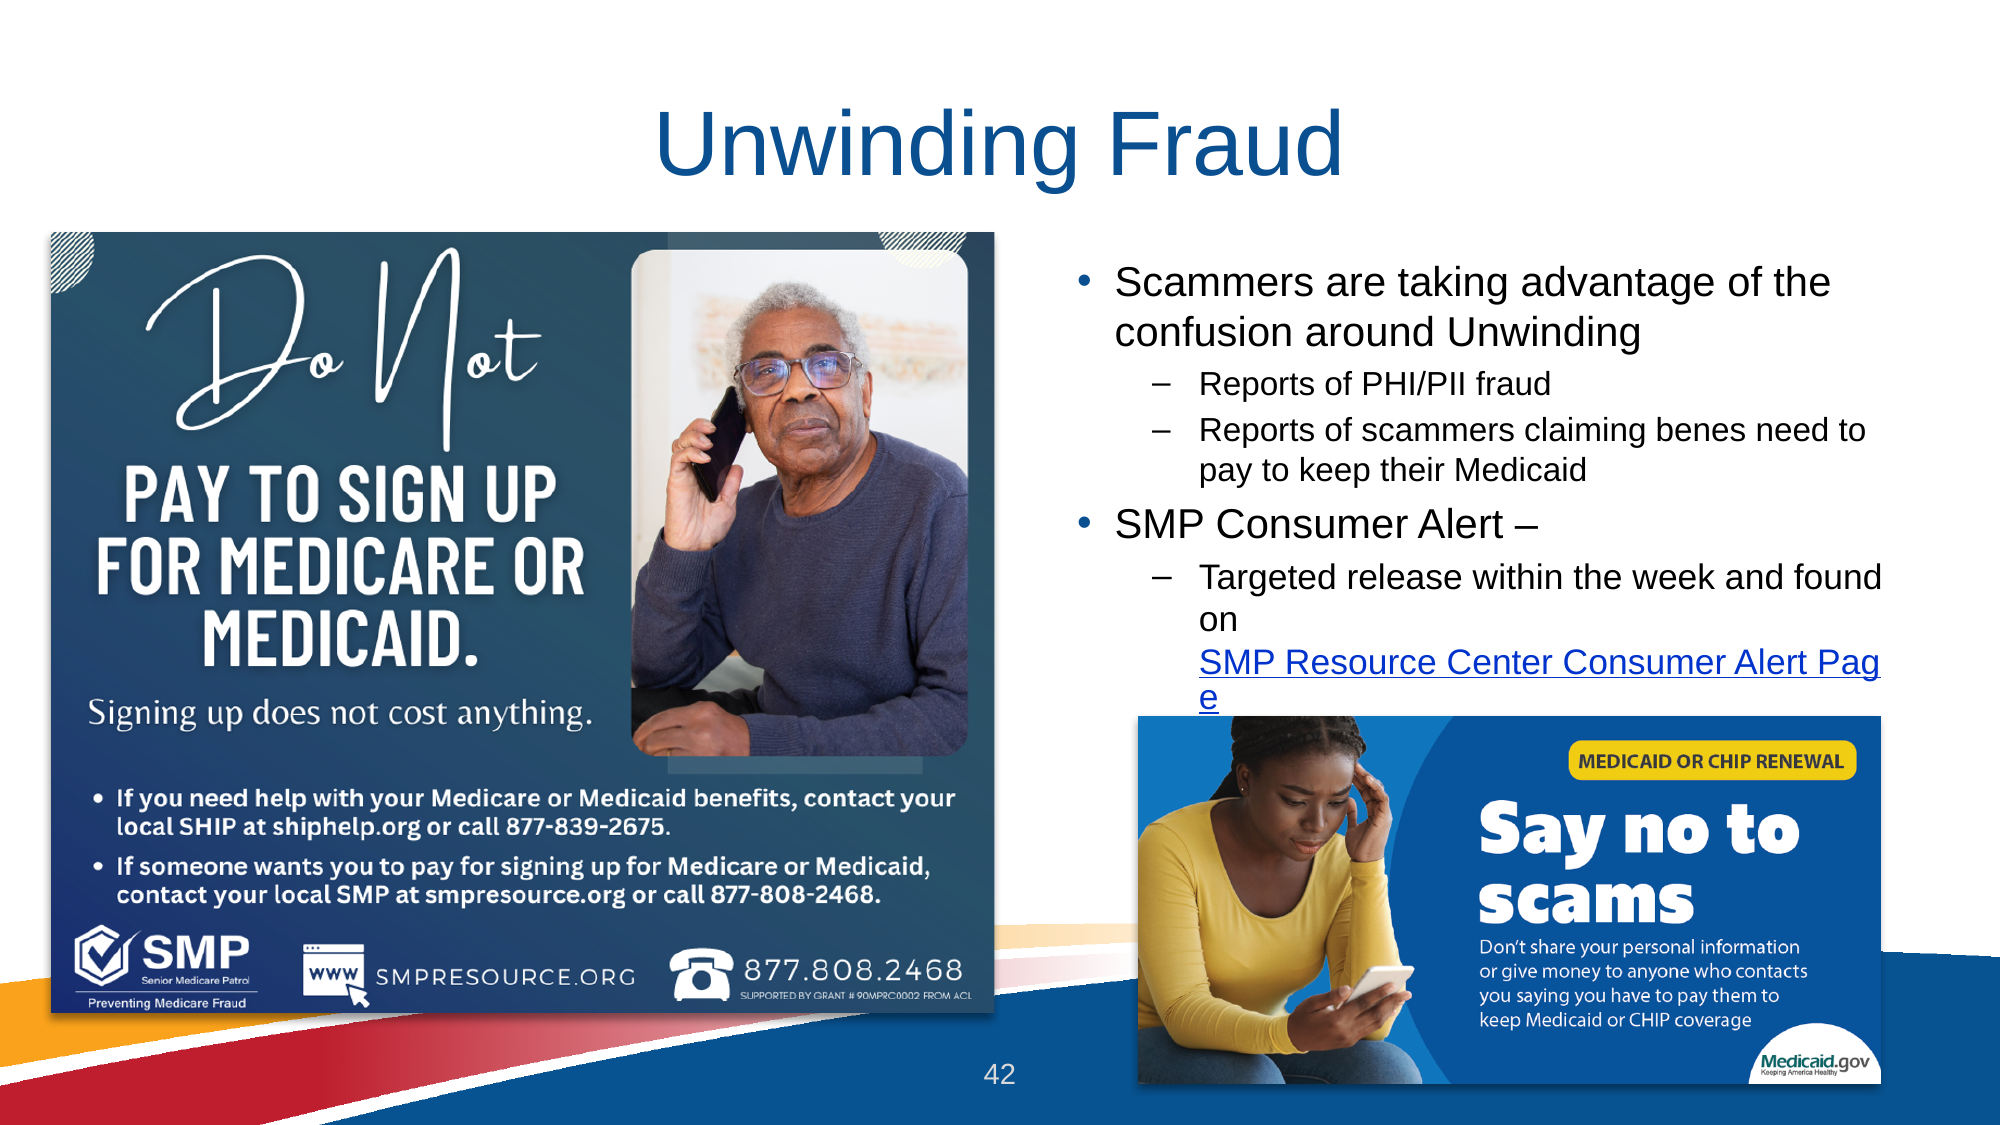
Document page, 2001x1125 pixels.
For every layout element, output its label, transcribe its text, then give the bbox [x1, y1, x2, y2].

title Unwinding Fraud [99, 45, 1900, 233]
picture [0, 232, 2000, 1125]
slide_number 42 [766, 1042, 1234, 1103]
list Scammers are taking advantage of the confusion around Unwinding Reports of PHI/PII fraud Reports of scammers claiming benes need to pay to keep their Medicaid SMP Consumer Alert – Targeted release within the week and found on SMP Resource Center Consumer Alert Page [1061, 247, 1900, 900]
